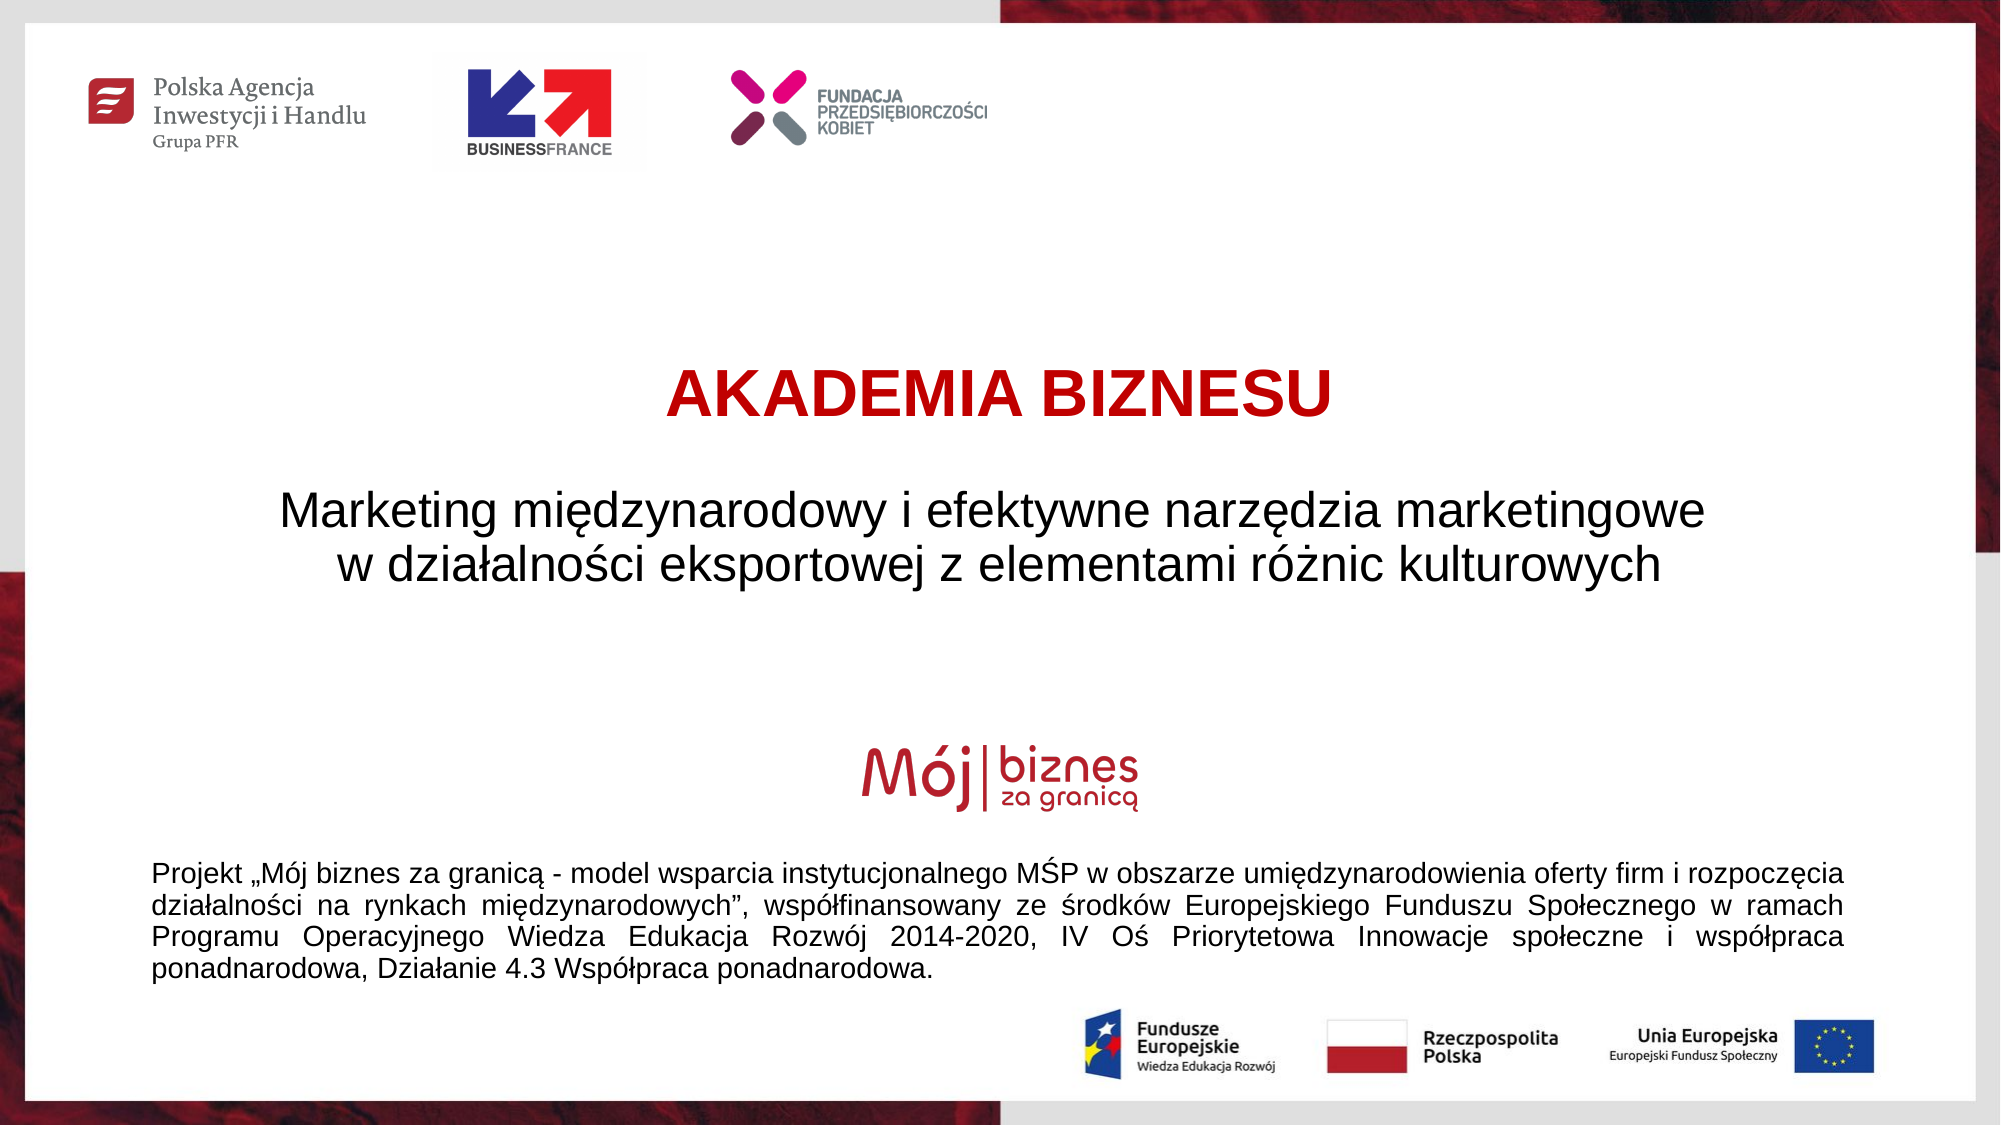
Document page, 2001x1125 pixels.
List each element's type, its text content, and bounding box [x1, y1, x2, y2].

picture [0, 0, 2001, 1125]
list Projekt „Mój biznes za granicą - model wsparcia instytucjonalnego MŚP w obszarze umiędzynarodowienia oferty firm i rozpoczęcia działalności na rynkach międzynarodowych”, współfinansowany ze środków Europejskiego Funduszu Społecznego w ramach Programu Operacyjnego Wiedza Edukacja Rozwój 2014-2020, IV Oś Priorytetowa Innowacje społeczne i współpraca ponadnarodowa, Działanie 4.3 Współpraca ponadnarodowa. [136, 851, 1862, 1051]
title AKADEMIA BIZNESU Marketing międzynarodowy i efektywne narzędzia marketingowe w działalności eksportowej z elementami różnic kulturowych [137, 248, 1863, 600]
